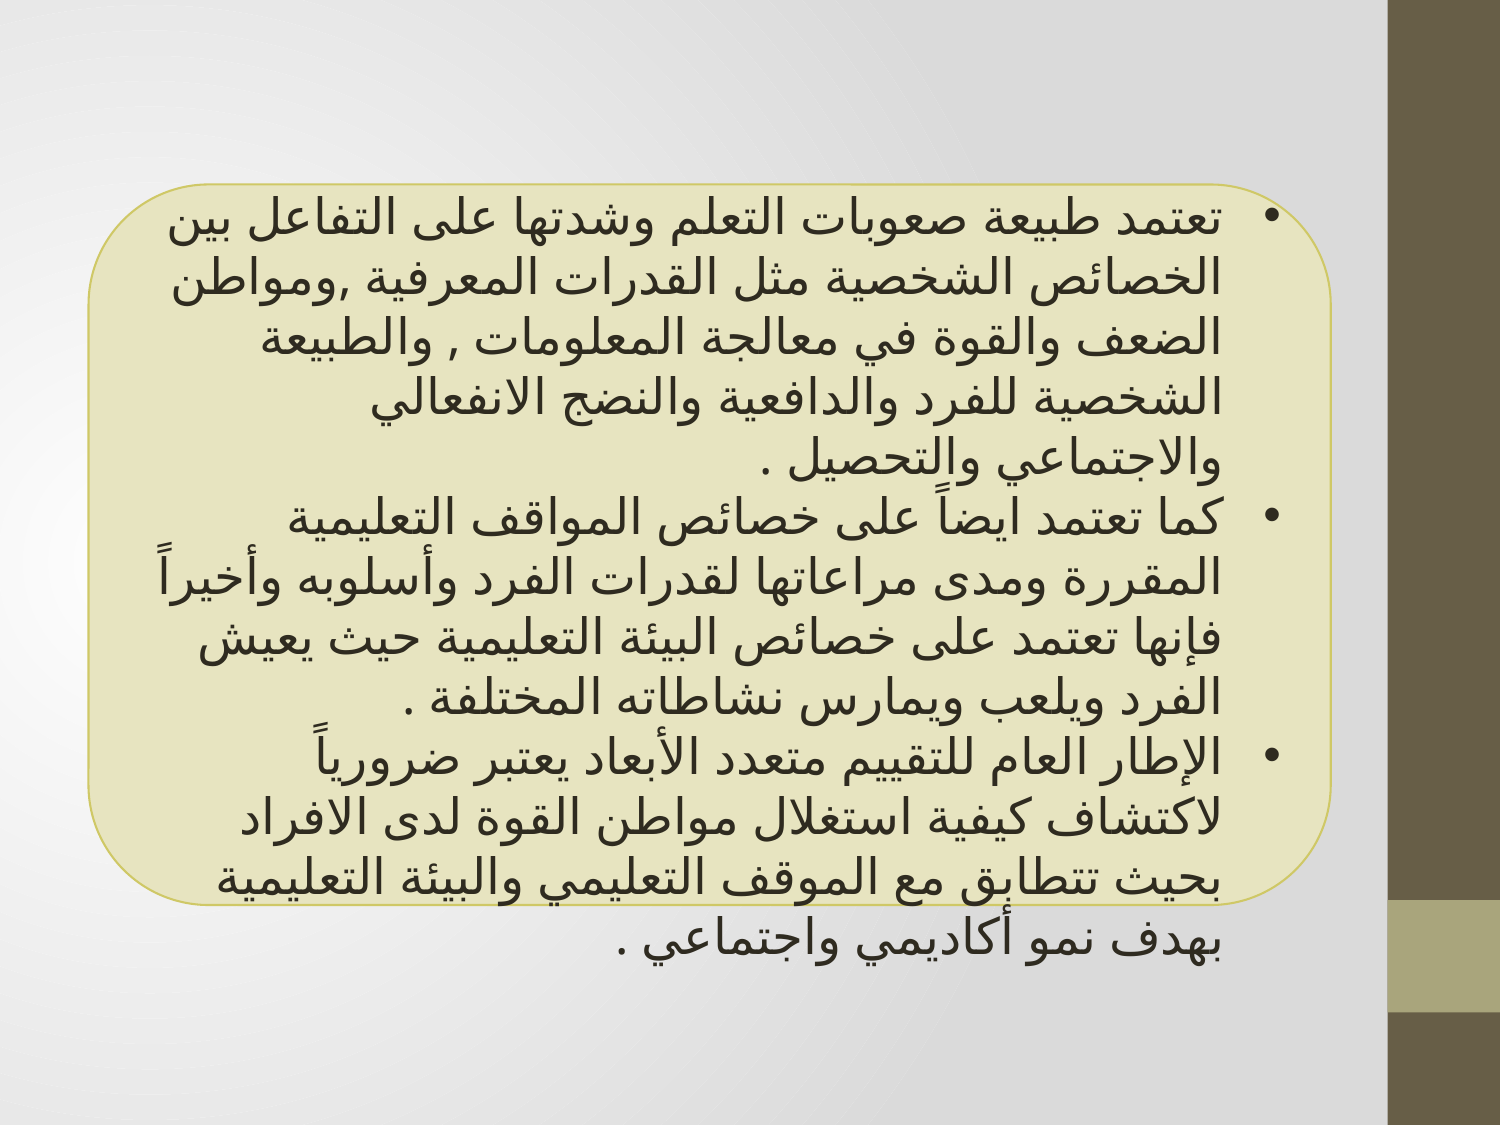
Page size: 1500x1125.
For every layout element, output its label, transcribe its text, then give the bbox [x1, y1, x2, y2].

text_box تعتمد طبيعة صعوبات التعلم وشدتها على التفاعل بين الخصائص الشخصية مثل القدرات المعرفية ,ومواطن الضعف والقوة في معالجة المعلومات , والطبيعة الشخصية للفرد والدافعية والنضج الانفعالي والاجتماعي والتحصيل . كما تعتمد ايضاً على خصائص المواقف التعليمية المقررة ومدى مراعاتها لقدرات الفرد وأسلوبه وأخيراً فإنها تعتمد على خصائص البيئة التعليمية حيث يعيش الفرد ويلعب ويمارس نشاطاته المختلفة . الإطار العام للتقييم متعدد الأبعاد يعتبر ضرورياً لاكتشاف كيفية استغلال مواطن القوة لدى الافراد بحيث تتطابق مع الموقف التعليمي والبيئة التعليمية بهدف نمو أكاديمي واجتماعي . [87, 183, 1332, 907]
